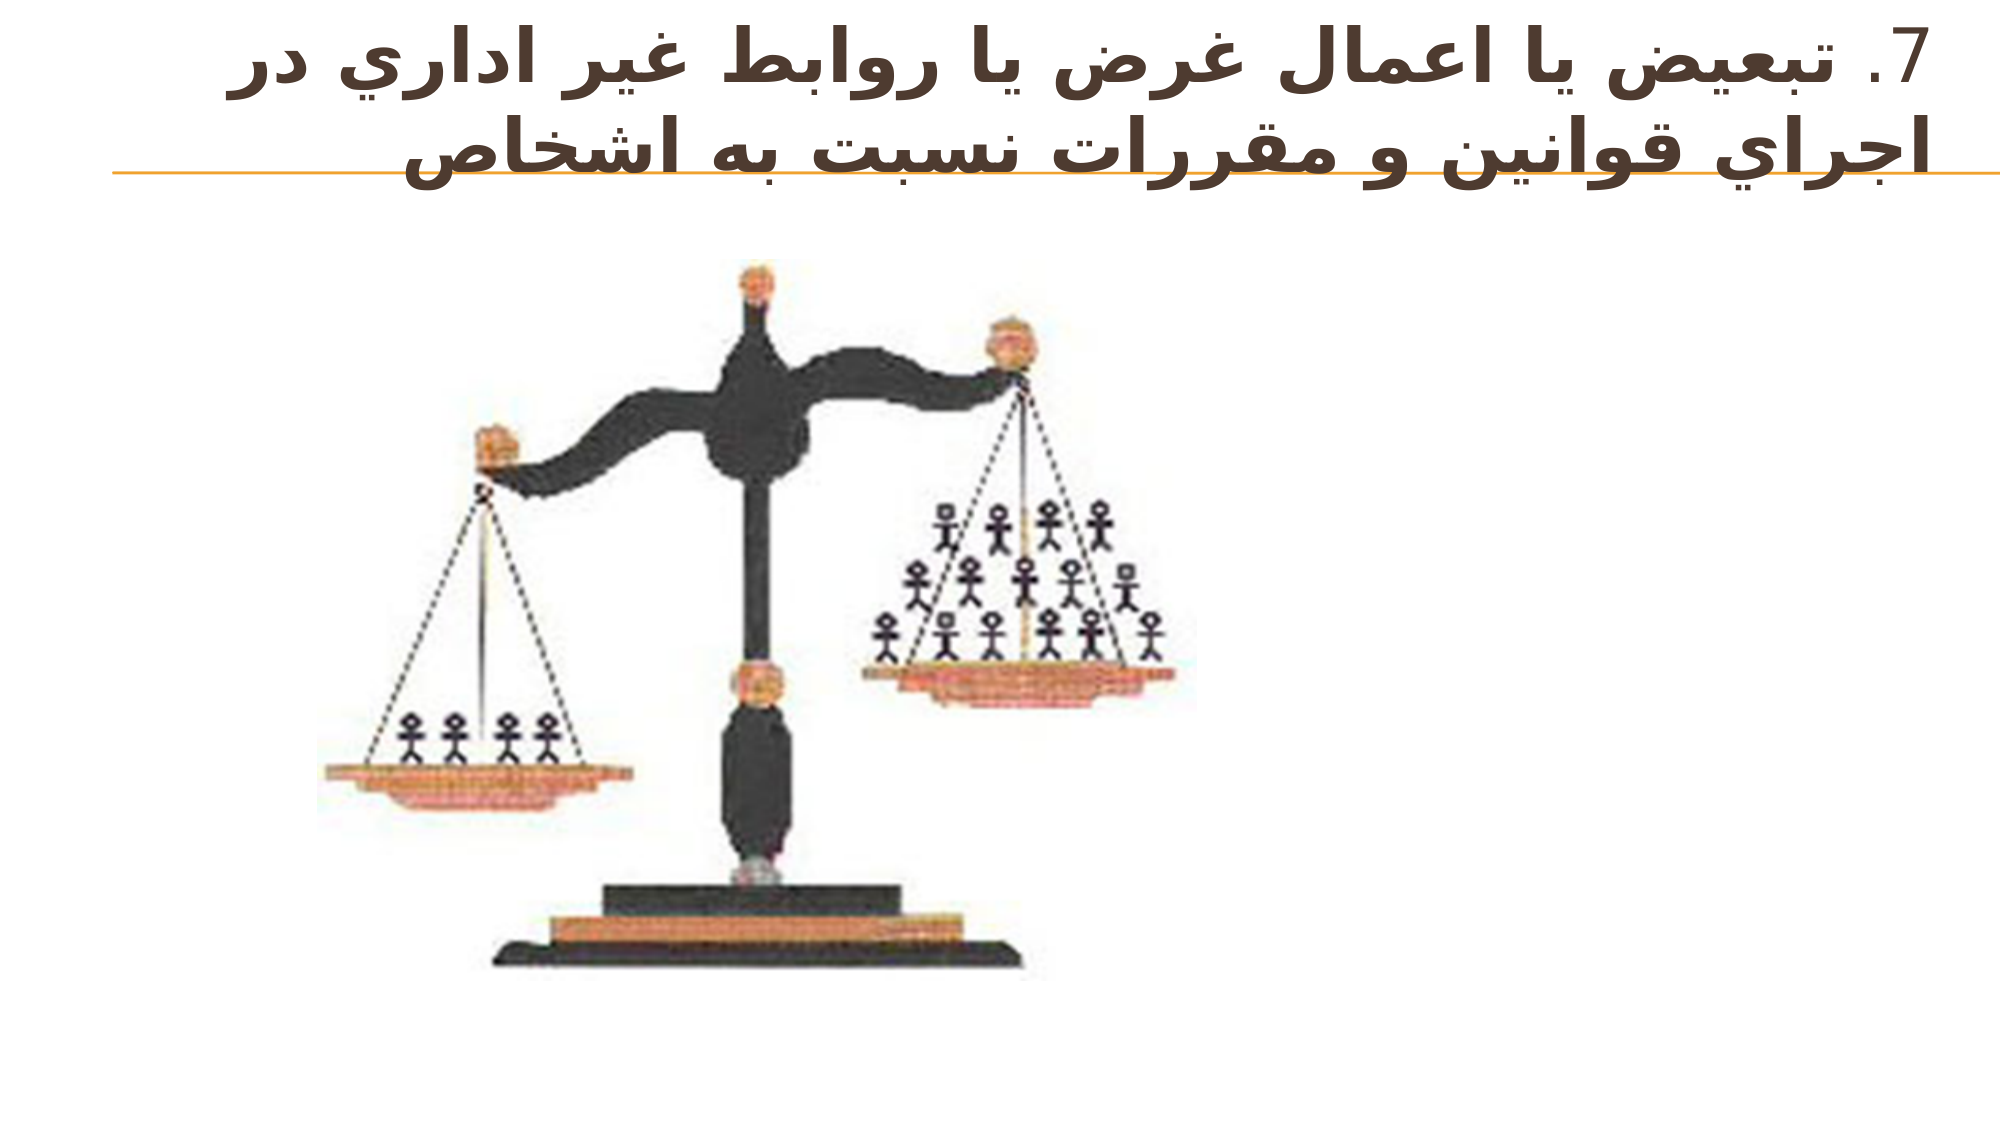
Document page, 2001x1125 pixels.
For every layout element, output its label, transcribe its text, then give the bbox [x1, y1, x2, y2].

picture [316, 258, 1197, 981]
list 7. تبعيض يا اعمال غرض يا روابط غير اداري در اجراي قوانين و مقررات نسبت به اشخاص [39, 0, 1950, 1125]
